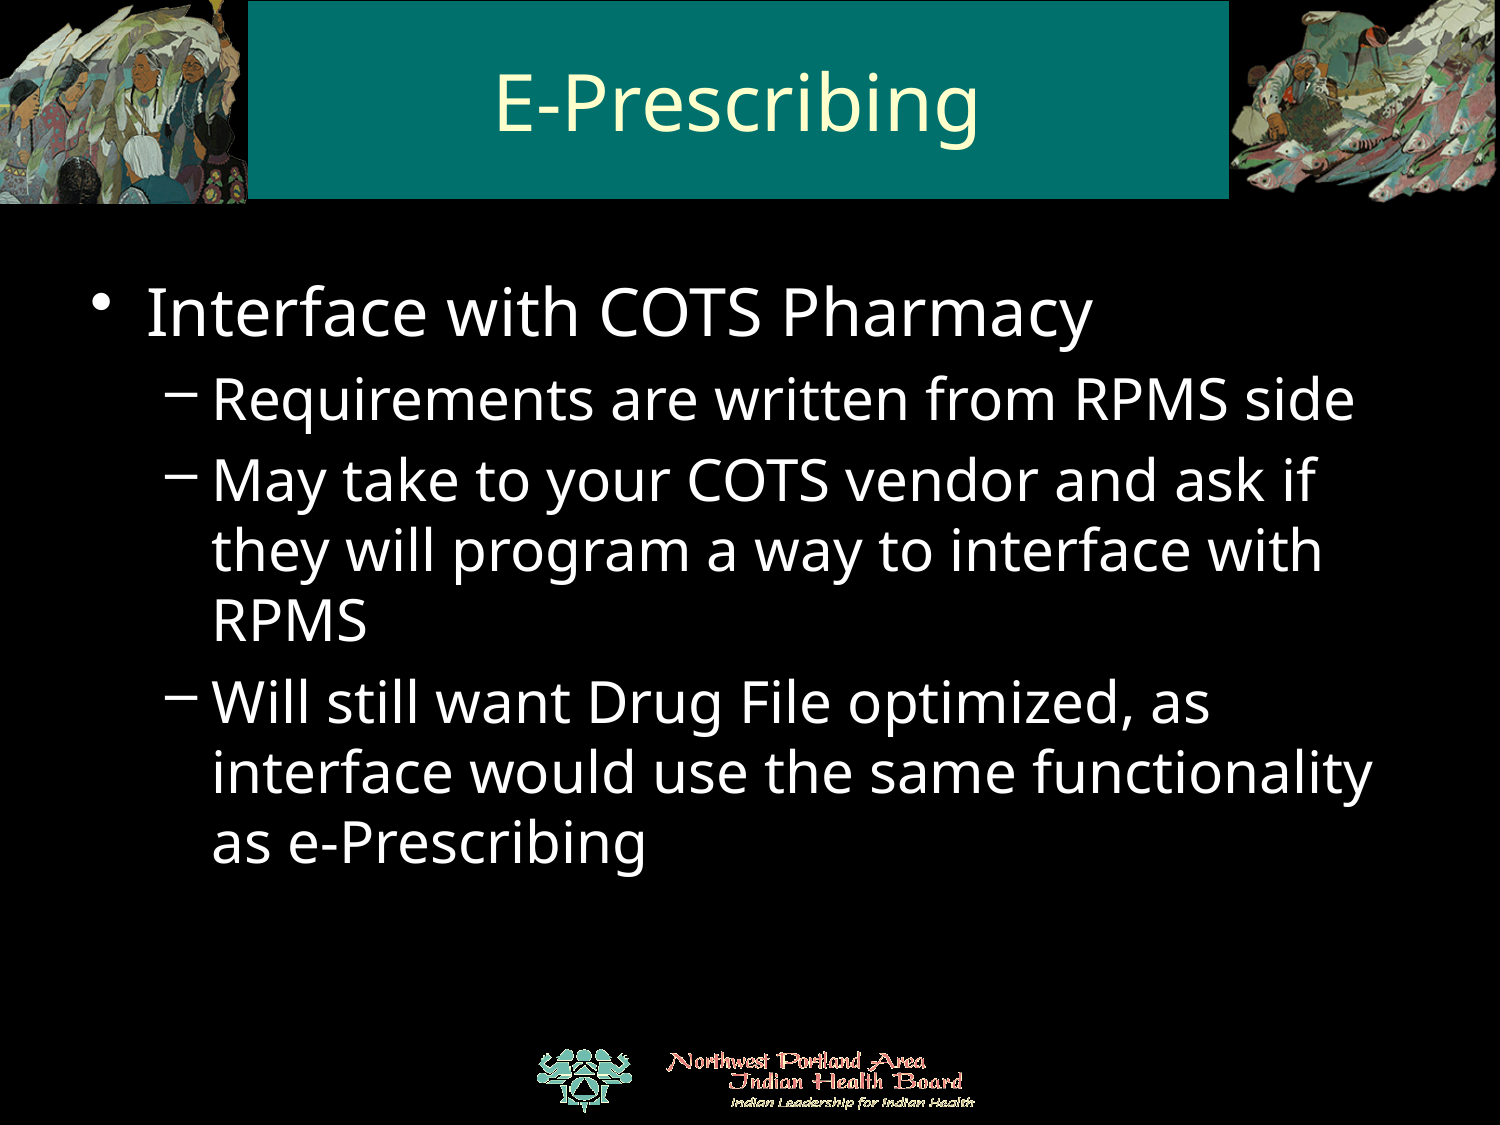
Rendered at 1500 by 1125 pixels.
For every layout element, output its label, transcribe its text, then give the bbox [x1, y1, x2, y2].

picture [1229, 0, 1500, 204]
title E-Prescribing [249, 0, 1226, 201]
list Interface with COTS Pharmacy Requirements are written from RPMS side May take to your COTS vendor and ask if they will program a way to interface with RPMS Will still want Drug File optimized, as interface would use the same functionality as e-Prescribing [75, 262, 1425, 1005]
picture [537, 1049, 975, 1113]
picture [0, 0, 248, 204]
